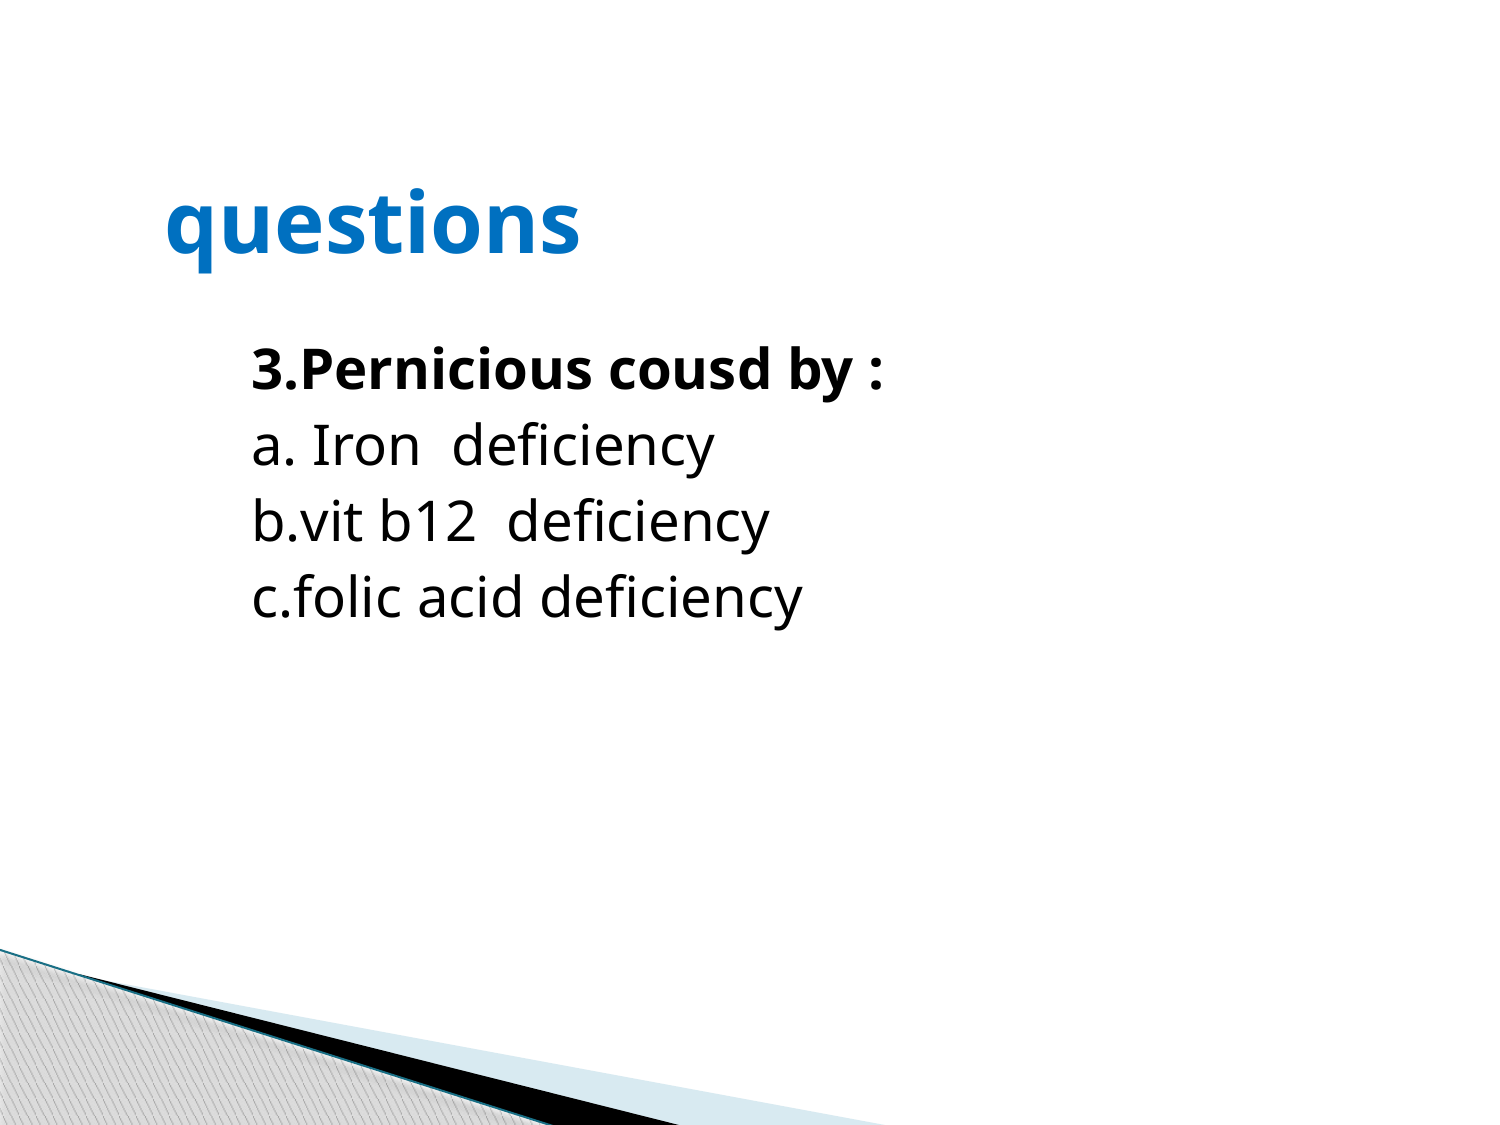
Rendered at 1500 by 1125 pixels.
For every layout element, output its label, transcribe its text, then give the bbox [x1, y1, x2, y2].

list 3.Pernicious cousd by : a. Iron deficiency b.vit b12 deficiency c.folic acid deficiency [218, 326, 1412, 1069]
title questions [150, 125, 1500, 313]
